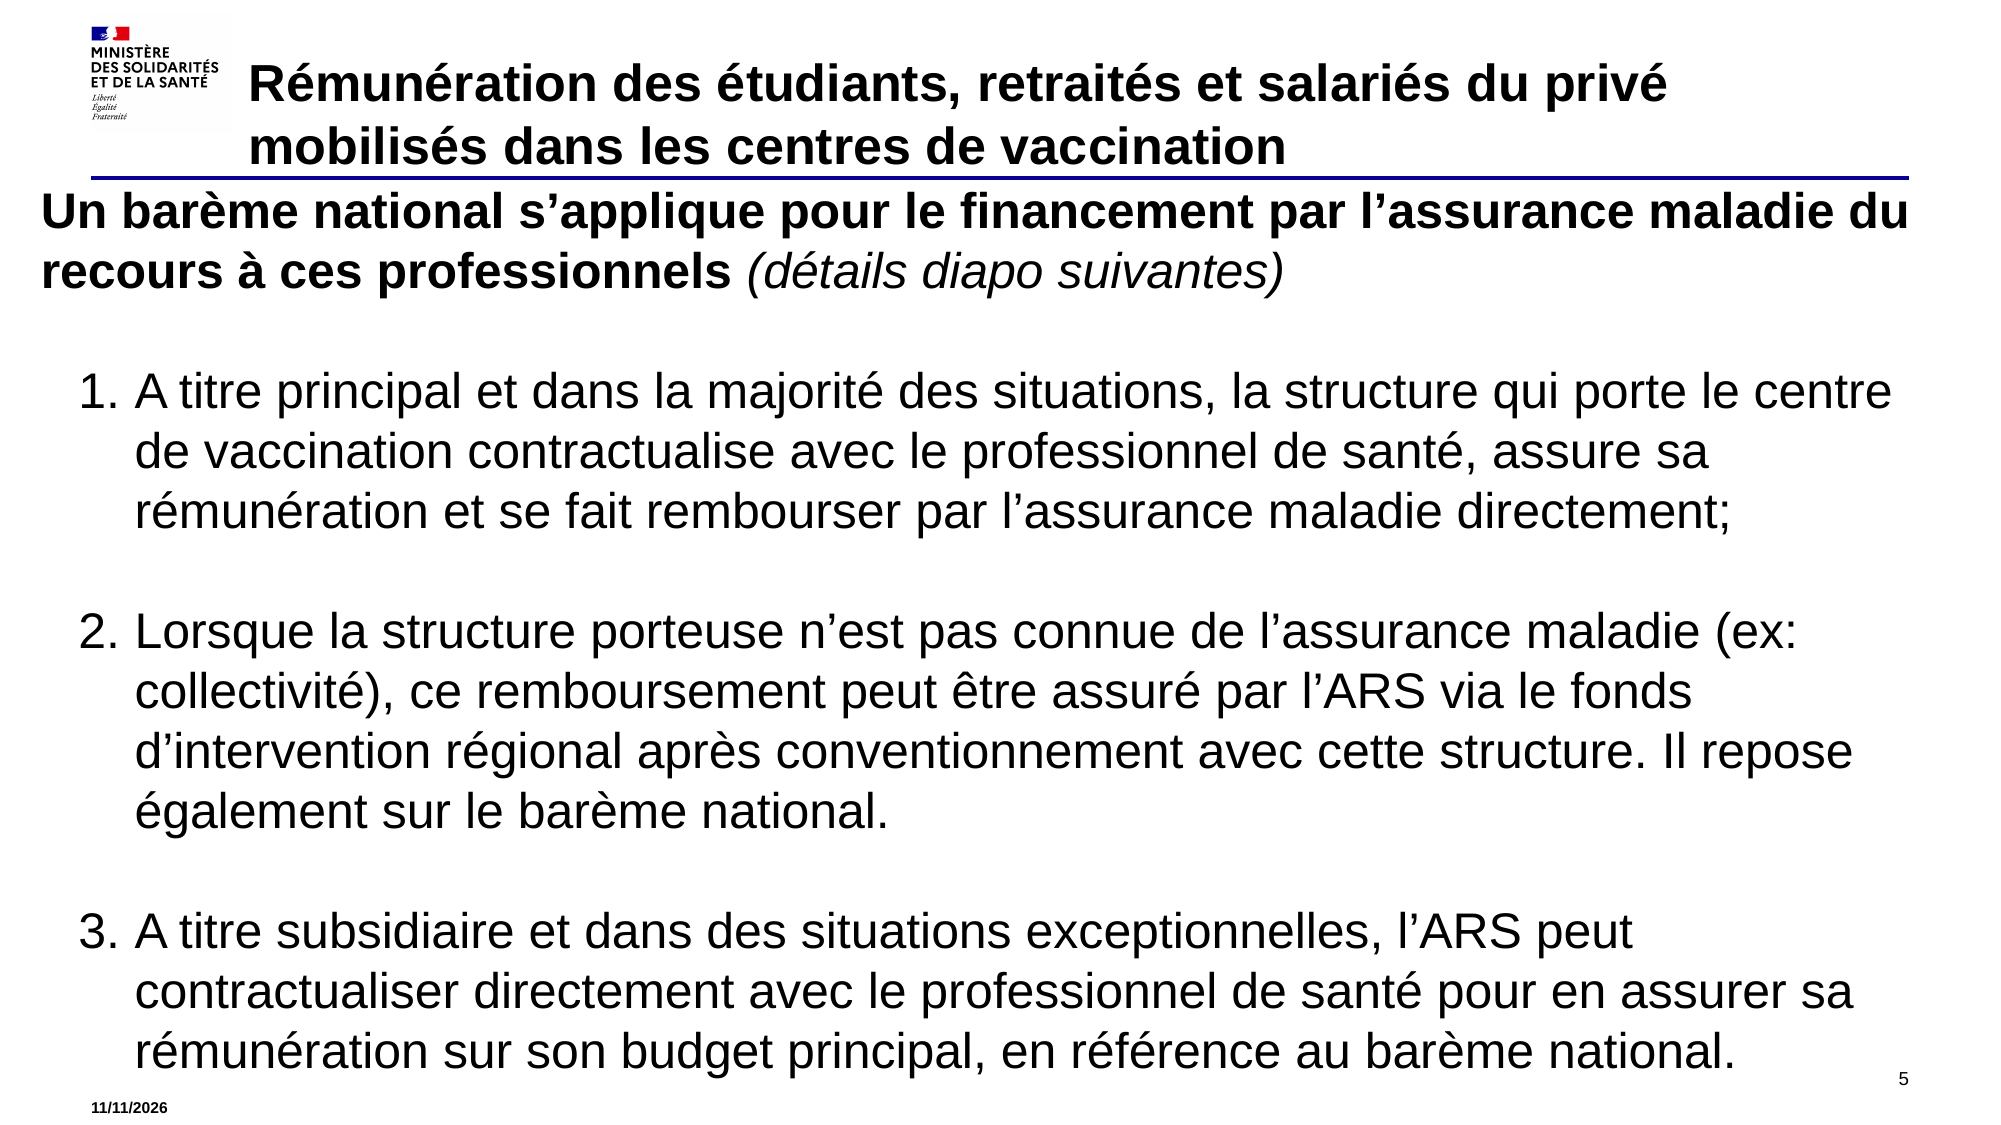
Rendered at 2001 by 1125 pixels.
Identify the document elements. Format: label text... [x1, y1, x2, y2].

text_box Un barème national s’applique pour le financement par l’assurance maladie du recours à ces professionnels (détails diapo suivantes) A titre principal et dans la majorité des situations, la structure qui porte le centre de vaccination contractualise avec le professionnel de santé, assure sa rémunération et se fait rembourser par l’assurance maladie directement; Lorsque la structure porteuse n’est pas connue de l’assurance maladie (ex: collectivité), ce remboursement peut être assuré par l’ARS via le fonds d’intervention régional après conventionnement avec cette structure. Il repose également sur le barème national. A titre subsidiaire et dans des situations exceptionnelles, l’ARS peut contractualiser directement avec le professionnel de santé pour en assurer sa rémunération sur son budget principal, en référence au barème national. [40, 118, 1964, 833]
picture [90, 13, 232, 118]
title Rémunération des étudiants, retraités et salariés du privé mobilisés dans les centres de vaccination [248, 49, 1909, 118]
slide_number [91, 1098, 290, 1118]
